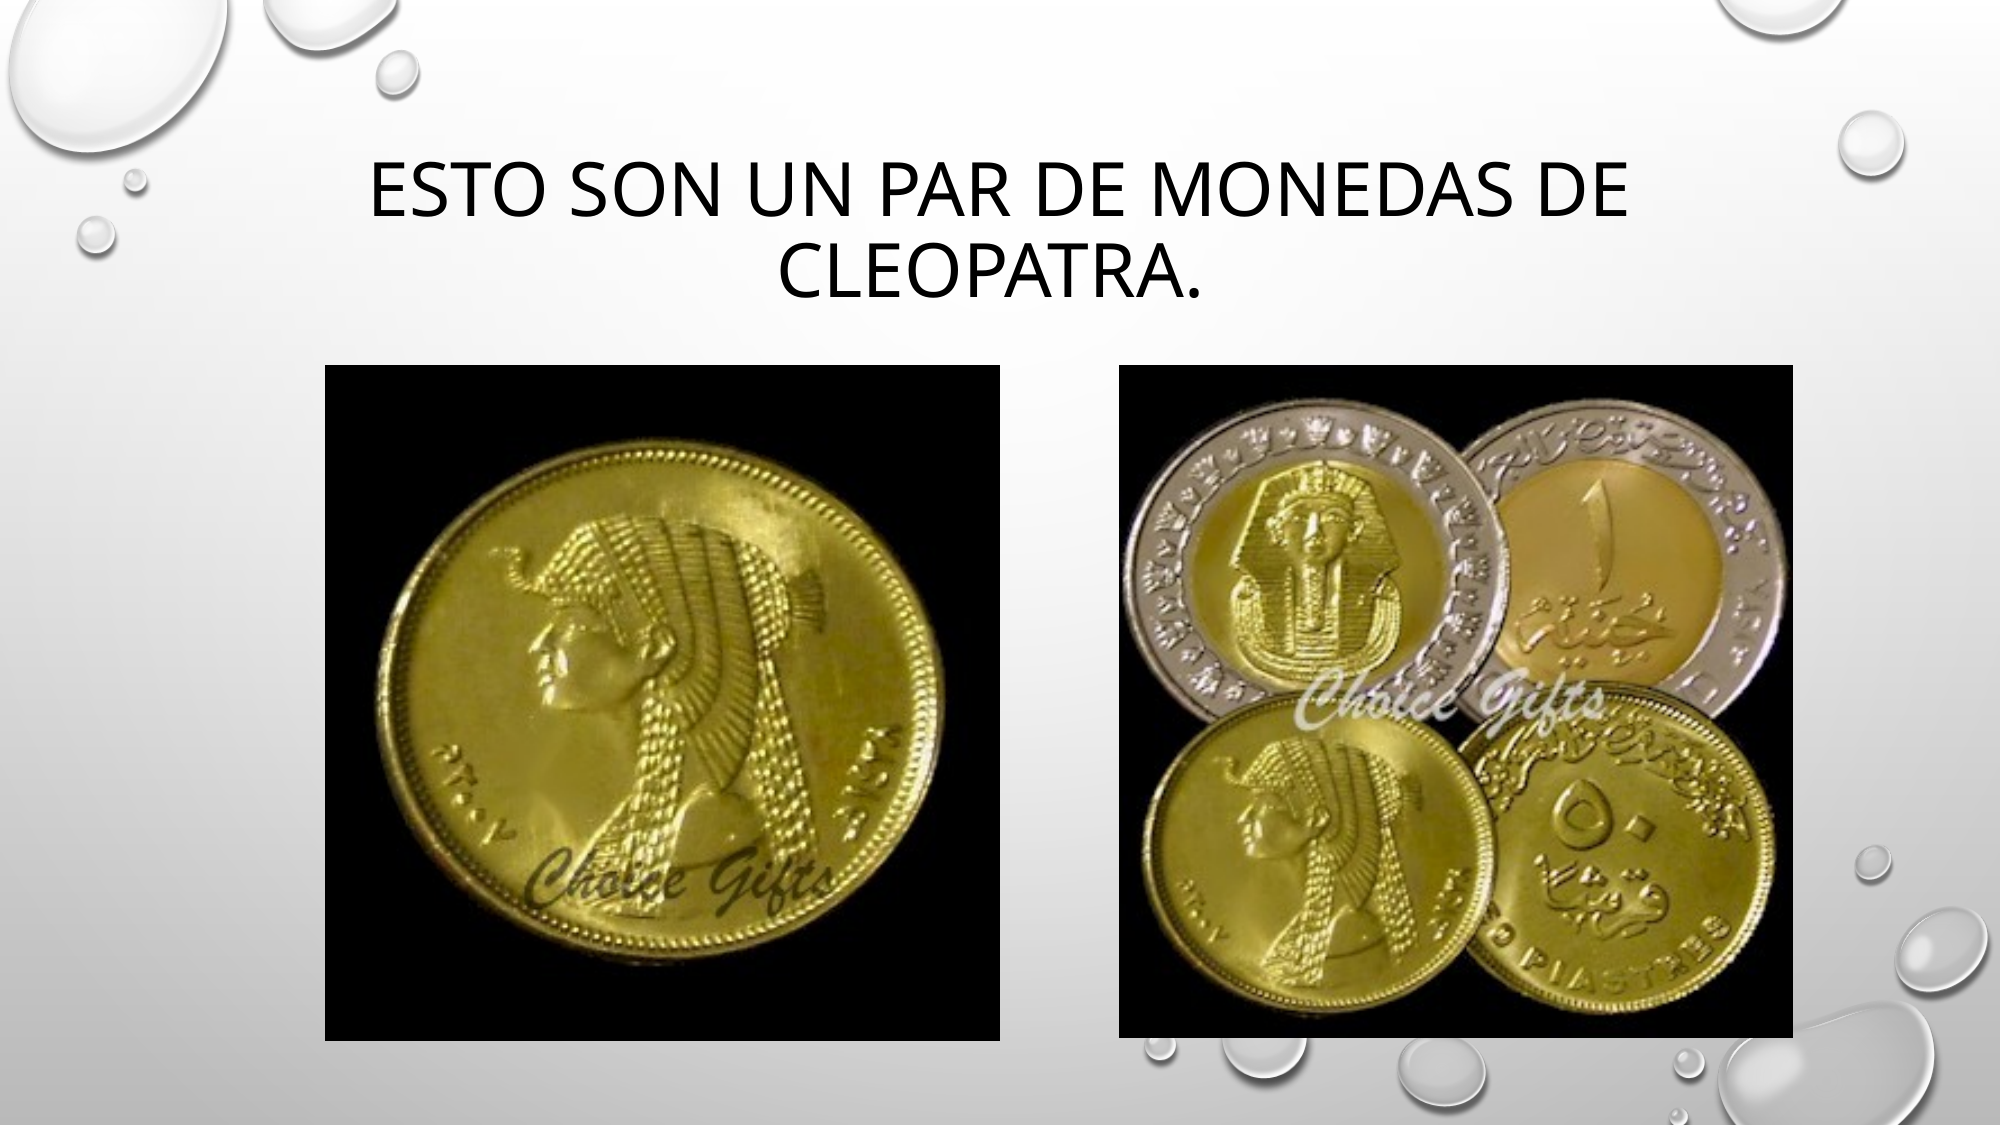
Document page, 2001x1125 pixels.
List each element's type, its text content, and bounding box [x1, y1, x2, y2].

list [325, 365, 1001, 1041]
title Esto son un par de monedas de Cleopatra. [149, 101, 1851, 364]
picture [0, 0, 2000, 1125]
